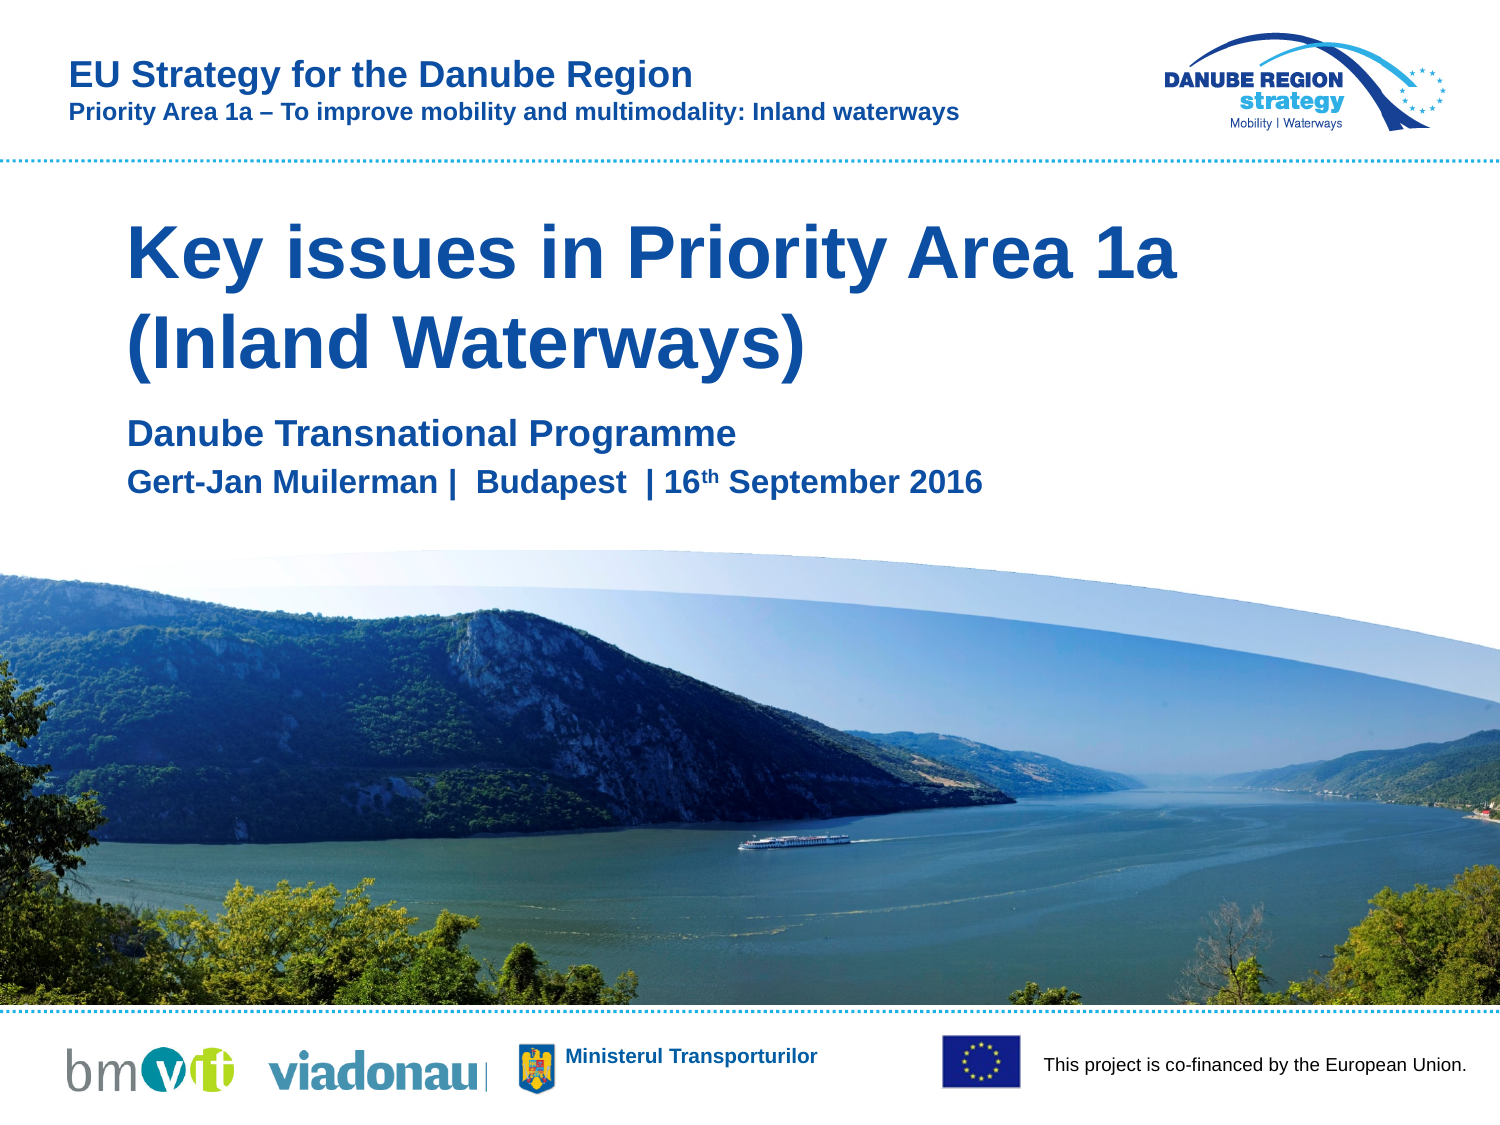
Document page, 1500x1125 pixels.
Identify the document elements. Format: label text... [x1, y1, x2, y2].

picture [67, 1047, 234, 1092]
picture [940, 1034, 1022, 1090]
text_box Key issues in Priority Area 1a (Inland Waterways) x Danube Transnational Programme Gert-Jan Muilerman | Budapest | 16th September 2016 [112, 196, 1412, 508]
picture [0, 550, 1500, 1005]
text_box This project is co-financed by the European Union. [1026, 1040, 1487, 1084]
picture [516, 1041, 557, 1096]
picture [268, 1050, 477, 1090]
picture [1151, 19, 1459, 145]
